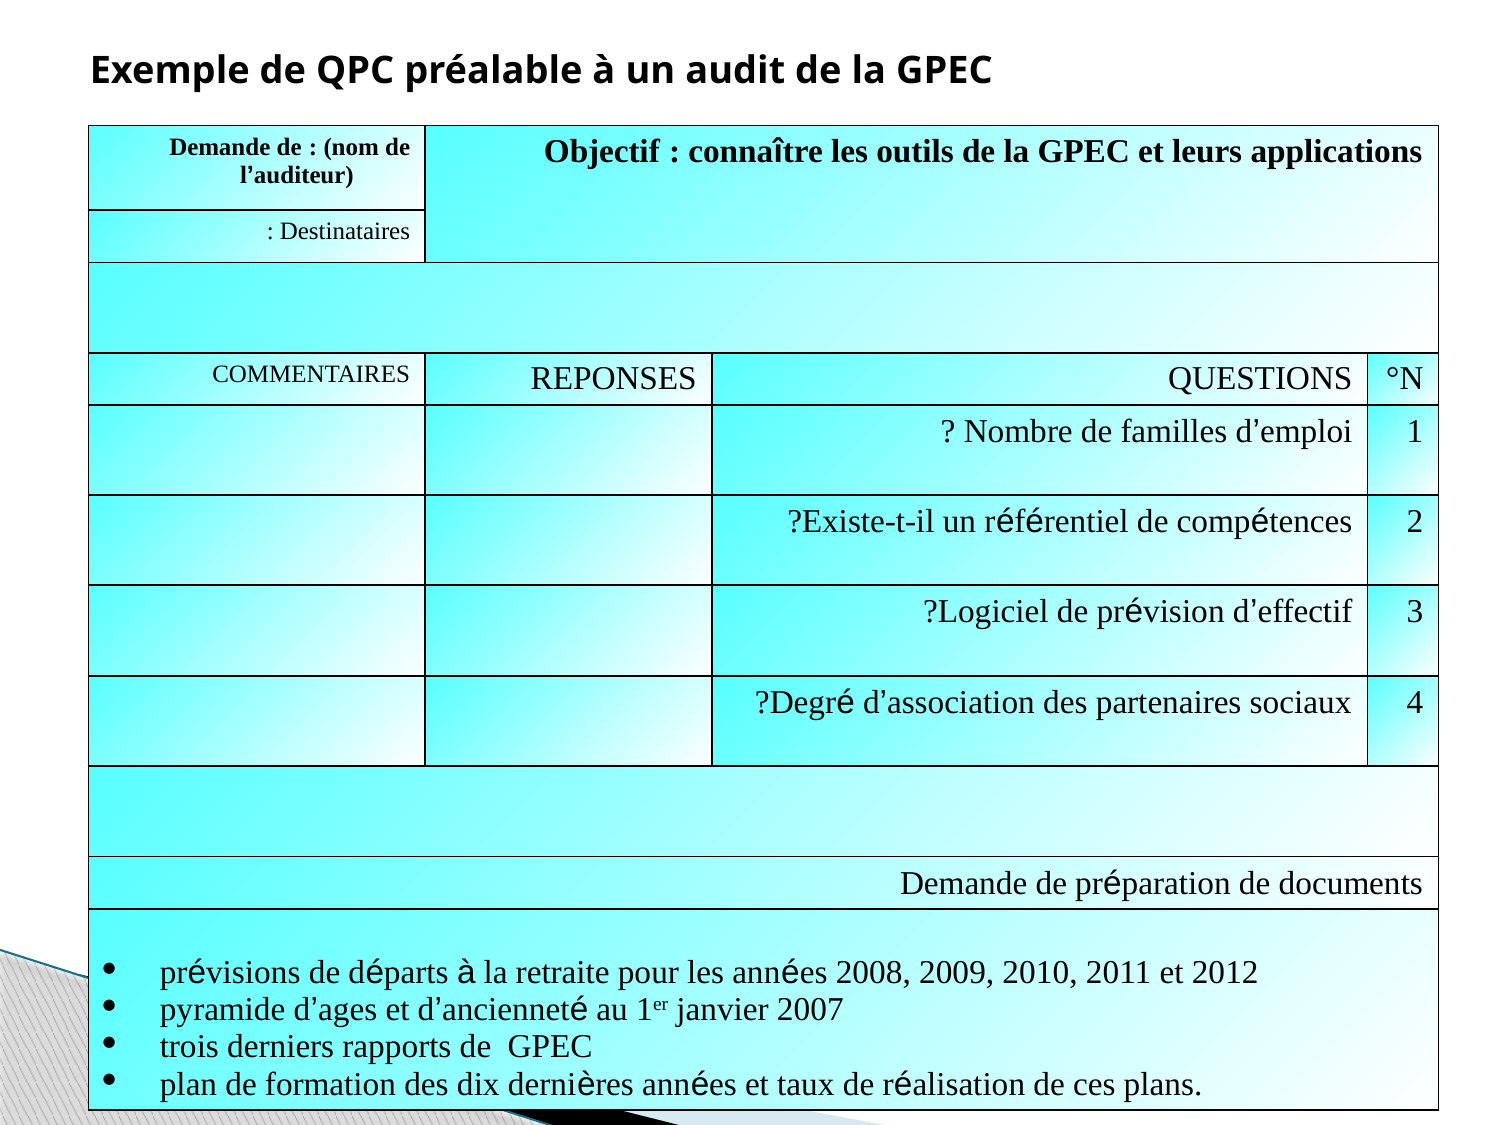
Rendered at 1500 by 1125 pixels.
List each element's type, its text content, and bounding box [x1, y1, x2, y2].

table_cell 1 [1368, 406, 1438, 494]
table_cell Demande de préparation de documents [89, 857, 1438, 908]
title Exemple de QPC préalable à un audit de la GPEC [75, 20, 1313, 102]
table_cell [89, 406, 424, 494]
table_cell 4 [1368, 677, 1438, 765]
table_cell 2 [1368, 496, 1438, 584]
table_cell Existe-t-il un référentiel de compétences? [713, 496, 1367, 584]
table_cell Degré d’association des partenaires sociaux? [713, 677, 1367, 765]
table_cell COMMENTAIRES [89, 354, 424, 404]
table_cell [426, 406, 711, 494]
table_cell REPONSES [426, 354, 711, 404]
table_header Demande de : (nom de l’auditeur) [89, 126, 424, 209]
table_cell [426, 586, 711, 675]
table_cell [89, 263, 1438, 352]
table_cell Destinataires : [89, 211, 424, 262]
table_cell [89, 496, 424, 584]
table_cell [89, 767, 1438, 856]
table_header Objectif : connaître les outils de la GPEC et leurs applications [426, 126, 1438, 262]
table_cell N° [1368, 354, 1438, 404]
table_cell [426, 677, 711, 765]
table_cell Logiciel de prévision d’effectif? [713, 586, 1367, 675]
table_cell [426, 496, 711, 584]
table_cell 3 [1368, 586, 1438, 675]
table_cell [89, 586, 424, 675]
table_cell QUESTIONS [713, 354, 1367, 404]
table_cell Nombre de familles d’emploi ? [713, 406, 1367, 494]
table_cell prévisions de départs à la retraite pour les années 2008, 2009, 2010, 2011 et 2012 pyramide d’ages et d’ancienneté au 1er janvier 2007 trois derniers rapports de GPEC plan de formation des dix dernières années et taux de réalisation de ces plans. [89, 910, 1438, 1109]
table_cell [89, 677, 424, 765]
